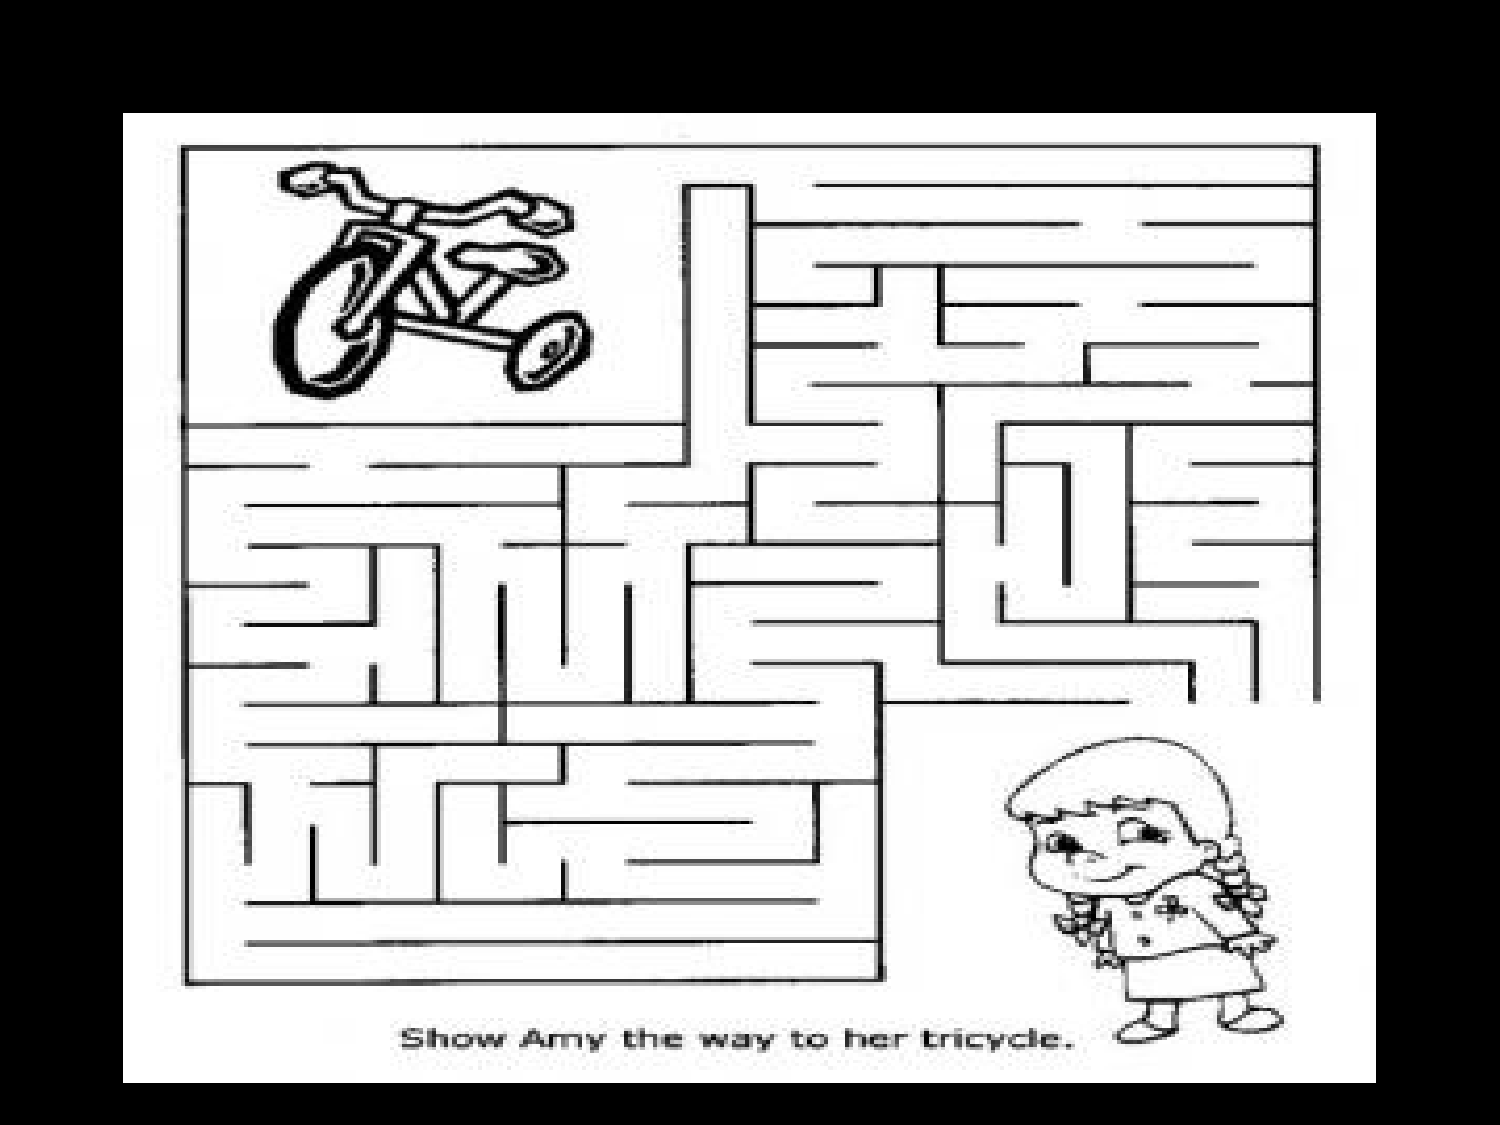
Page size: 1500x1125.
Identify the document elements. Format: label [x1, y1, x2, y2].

picture [123, 113, 1377, 1083]
